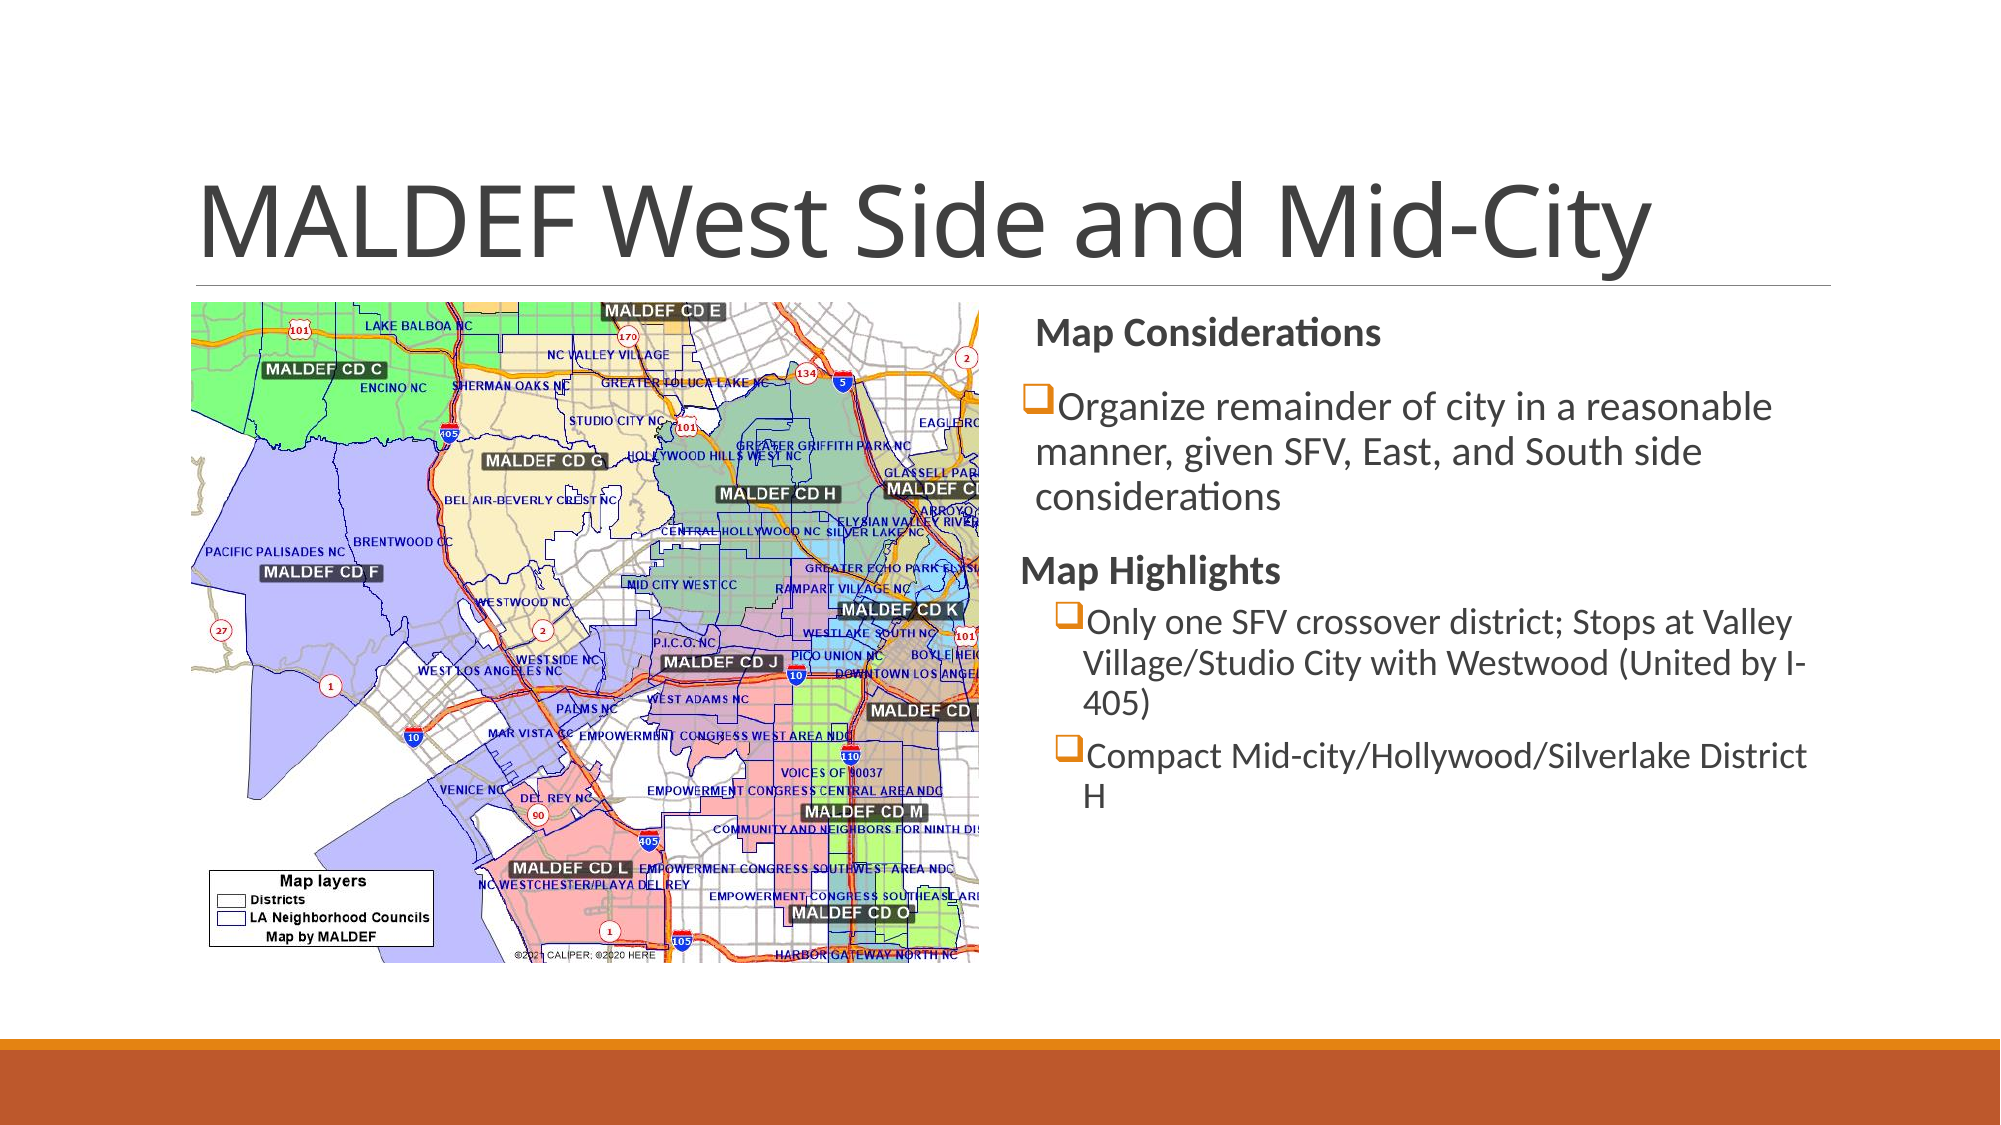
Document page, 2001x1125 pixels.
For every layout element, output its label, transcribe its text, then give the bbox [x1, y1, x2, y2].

list Map Considerations Organize remainder of city in a reasonable manner, given SFV, East, and South side considerations Map Highlights Only one SFV crossover district; Stops at Valley Village/Studio City with Westwood (United by I-405) Compact Mid-city/Hollywood/Silverlake District H [1020, 302, 1830, 963]
title MALDEF West Side and Mid-City [180, 47, 1830, 285]
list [190, 302, 980, 964]
